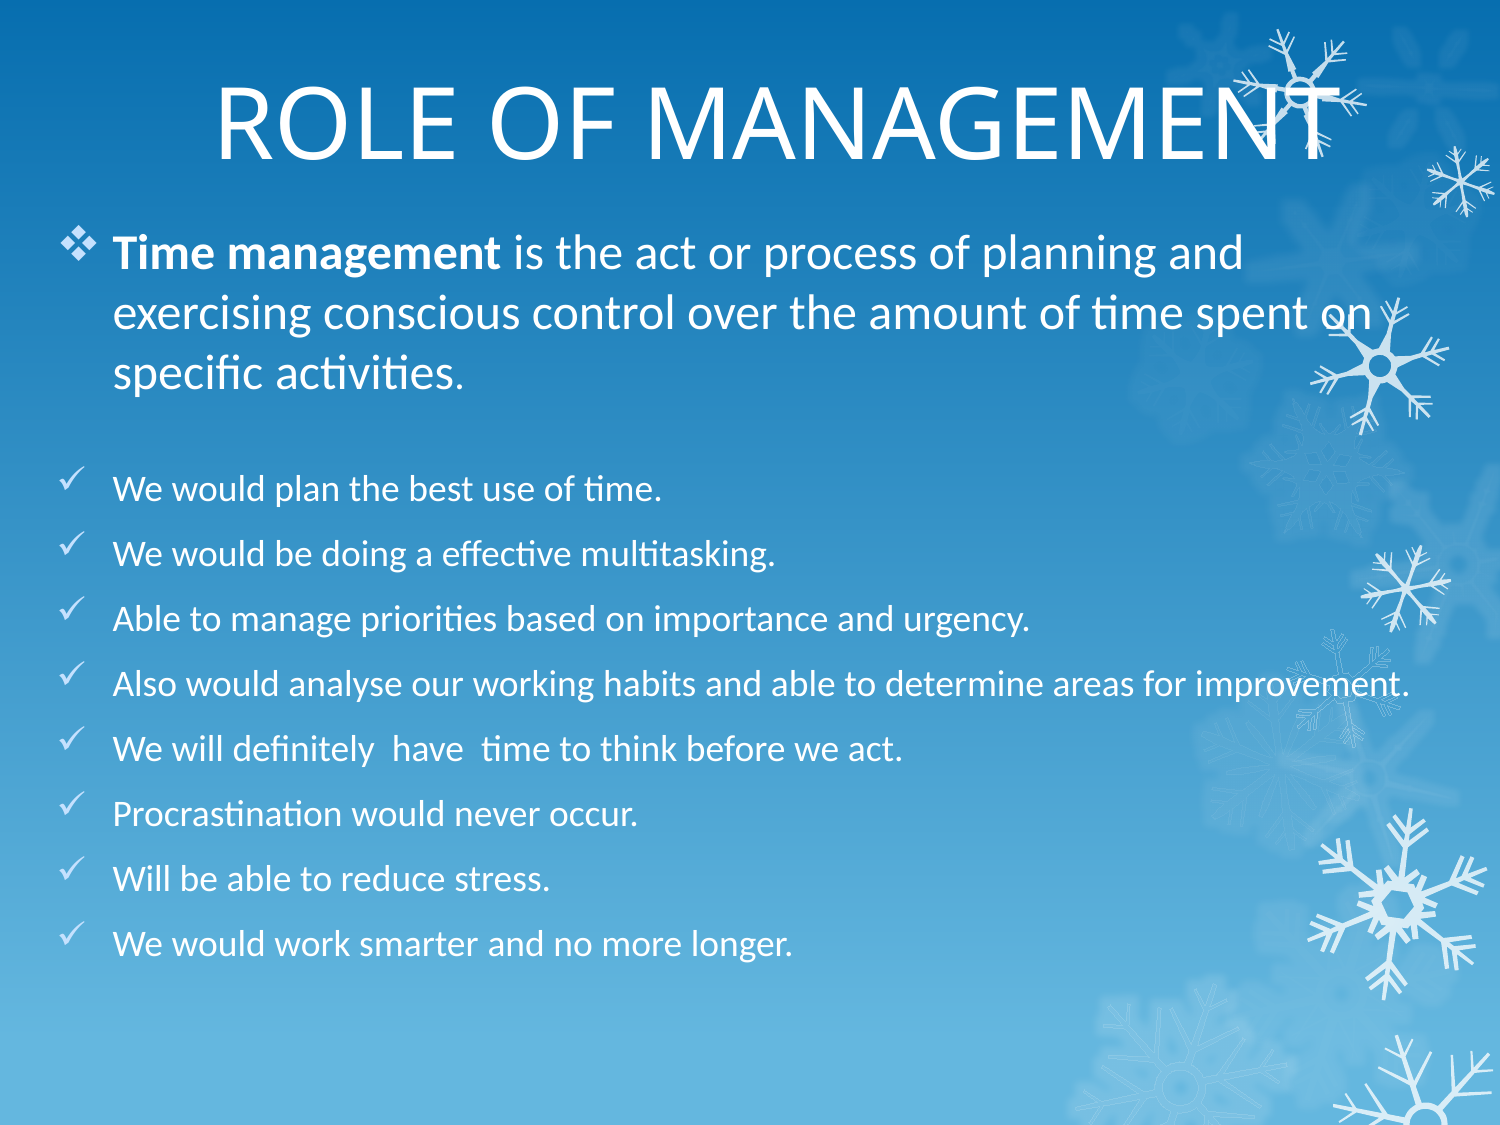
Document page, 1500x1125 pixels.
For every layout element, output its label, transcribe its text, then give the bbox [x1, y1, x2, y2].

title ROLE OF MANAGEMENT [41, 30, 1459, 209]
list Time management is the act or process of planning and exercising conscious control over the amount of time spent on specific activities. We would plan the best use of time. We would be doing a effective multitasking. Able to manage priorities based on importance and urgency. Also would analyse our working habits and able to determine areas for improvement. We will definitely have time to think before we act. Procrastination would never occur. Will be able to reduce stress. We would work smarter and no more longer. [41, 255, 1459, 1059]
